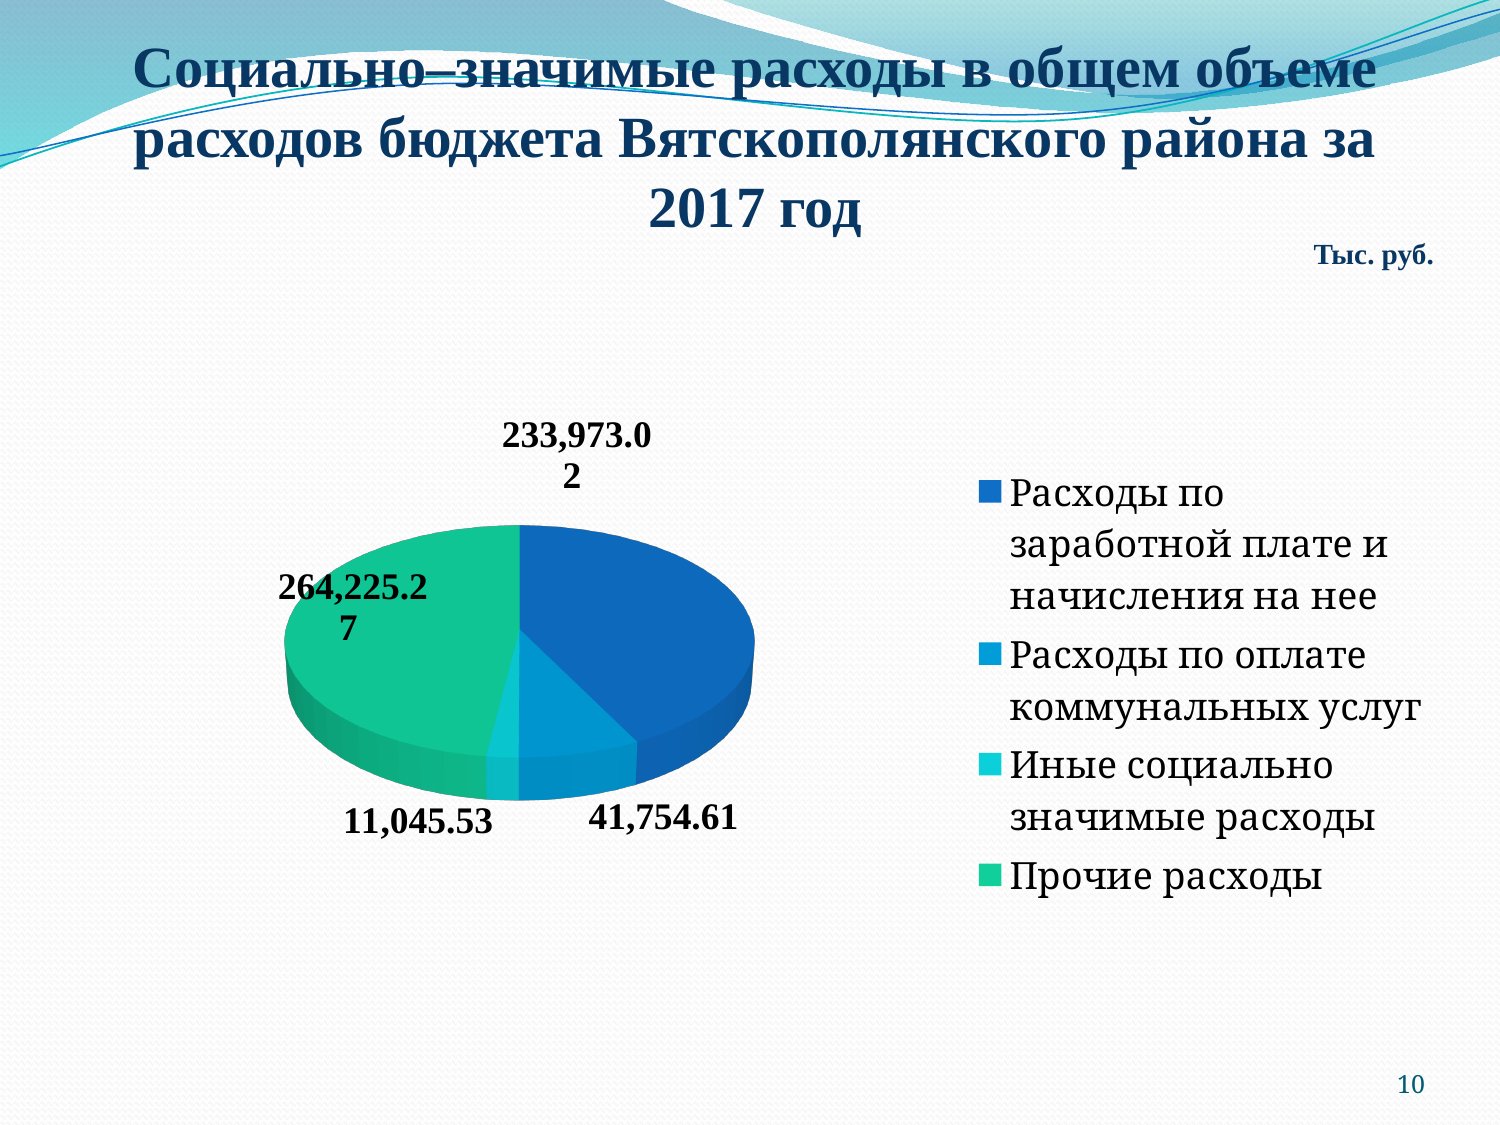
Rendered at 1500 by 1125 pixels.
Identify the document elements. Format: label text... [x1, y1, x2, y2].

slide_number 10 [1299, 1042, 1425, 1103]
title Социально–значимые расходы в общем объеме расходов бюджета Вятскополянского района за 2017 год [80, 42, 1431, 219]
text_box Тыс. руб. [1246, 172, 1500, 325]
chart [64, 349, 1448, 1017]
